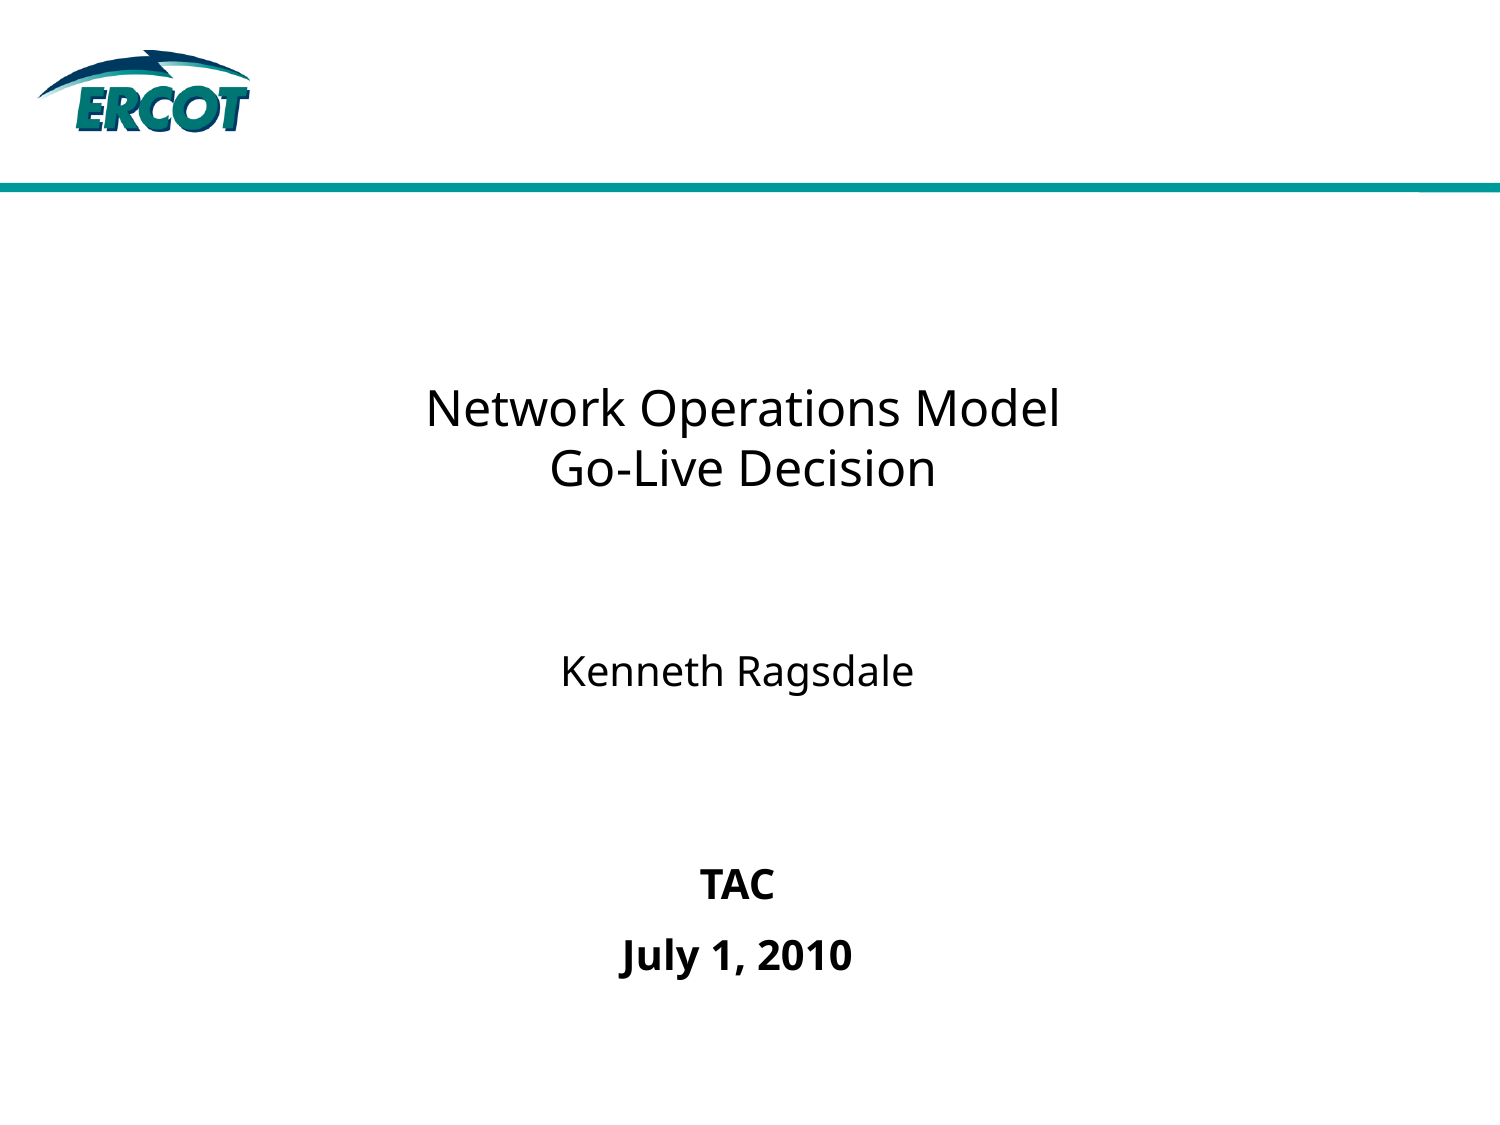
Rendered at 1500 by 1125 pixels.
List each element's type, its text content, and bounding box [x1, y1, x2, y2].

subtitle Kenneth Ragsdale TAC July 1, 2010 [49, 637, 1426, 1038]
title Network Operations Model Go-Live Decision [74, 334, 1413, 538]
picture [37, 50, 250, 136]
